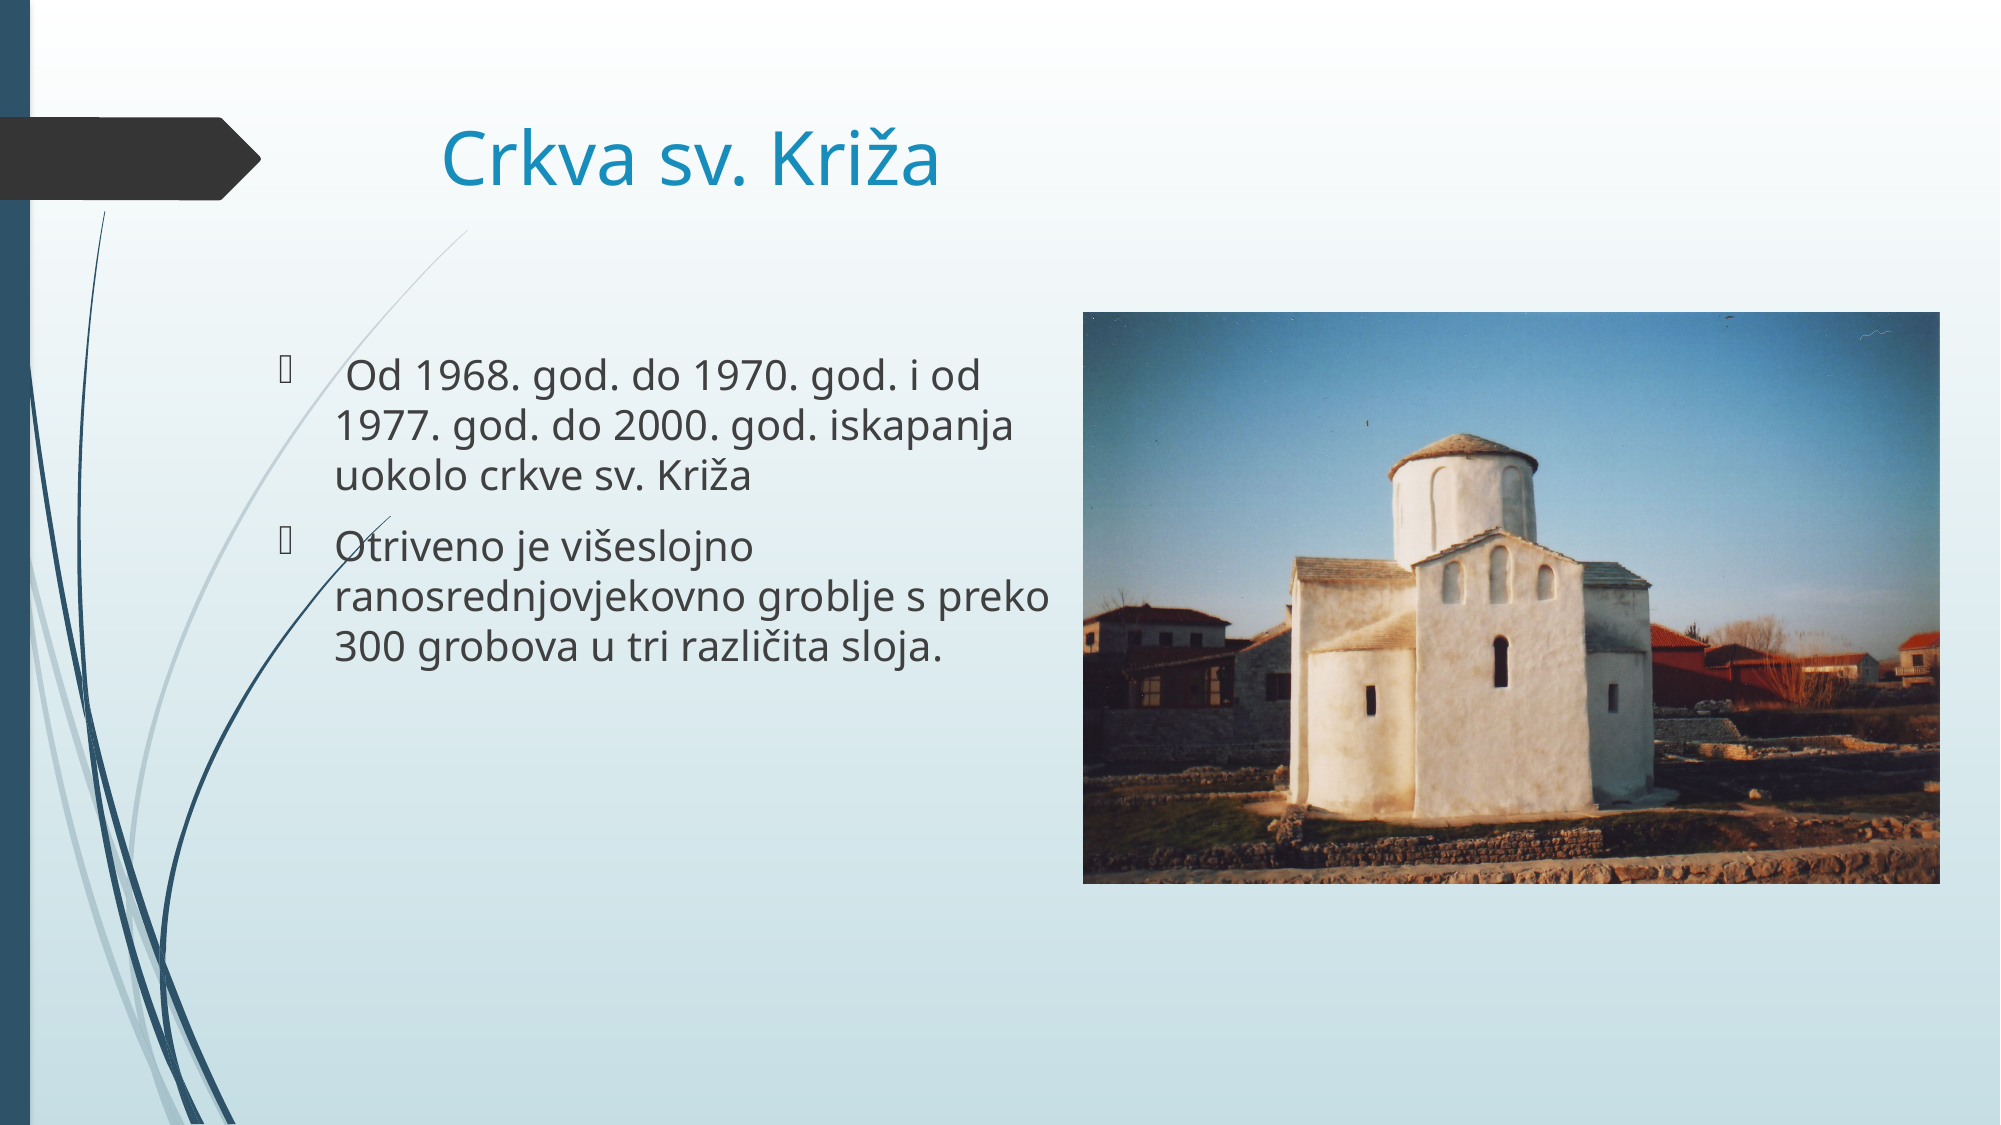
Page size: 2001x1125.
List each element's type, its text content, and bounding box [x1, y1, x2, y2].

picture [1083, 312, 1940, 884]
list Od 1968. god. do 1970. god. i od 1977. god. do 2000. god. iskapanja uokolo crkve sv. Križa Otriveno je višeslojno ranosrednjovjekovno groblje s preko 300 grobova u tri različita sloja. [263, 341, 1102, 961]
title Crkva sv. Križa [425, 102, 1888, 313]
